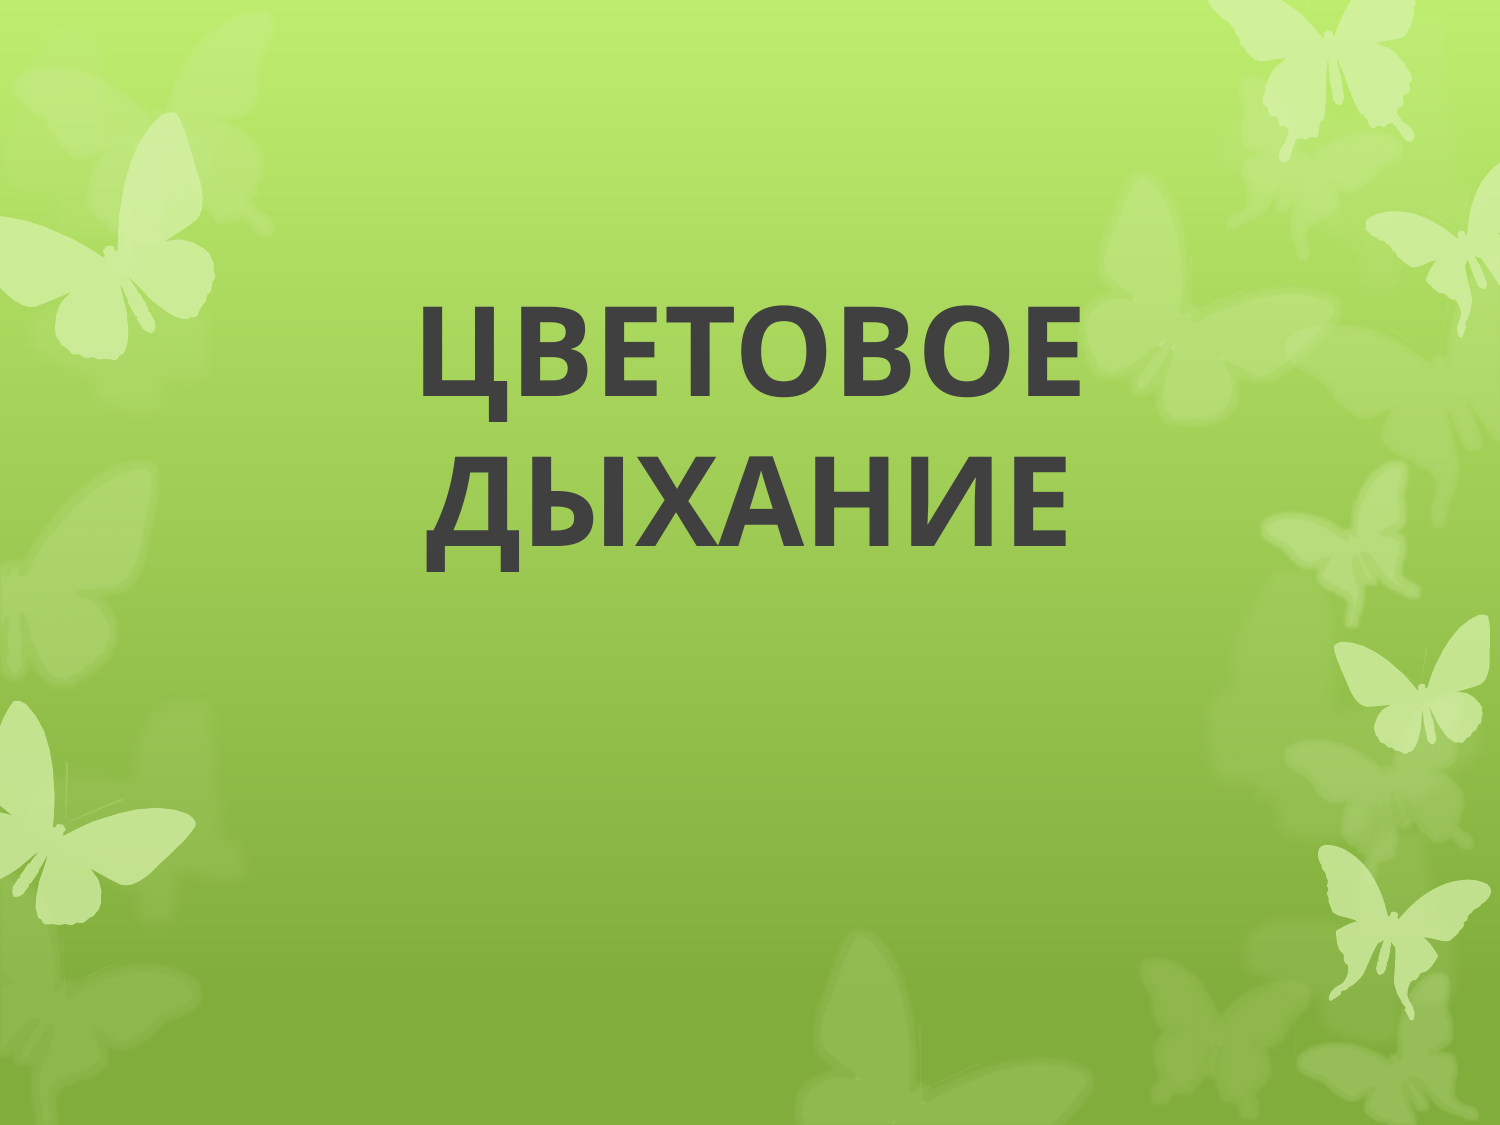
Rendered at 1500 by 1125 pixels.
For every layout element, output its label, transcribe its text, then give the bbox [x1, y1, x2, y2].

title ЦВЕТОВОЕ ДЫХАНИЕ [165, 110, 1335, 882]
